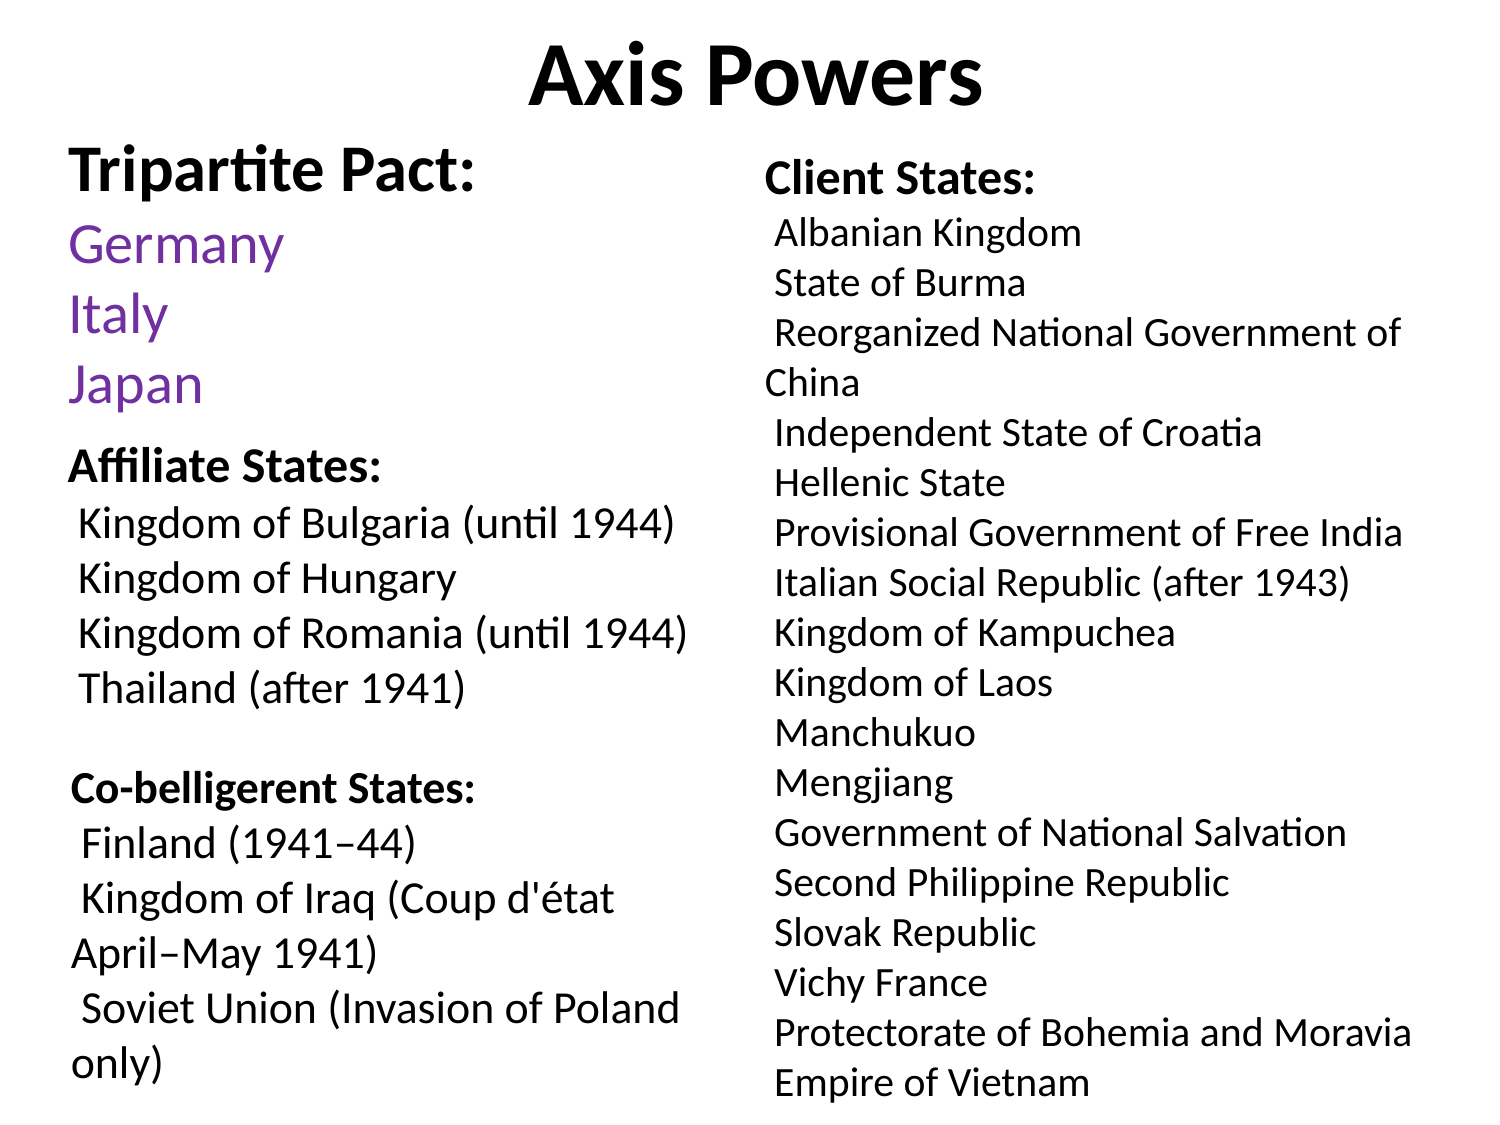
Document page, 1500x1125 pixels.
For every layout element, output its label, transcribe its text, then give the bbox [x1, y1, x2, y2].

text_box Client States: Albanian Kingdom State of Burma Reorganized National Government of China Independent State of Croatia Hellenic State Provisional Government of Free India Italian Social Republic (after 1943) Kingdom of Kampuchea Kingdom of Laos Manchukuo Mengjiang Government of National Salvation Second Philippine Republic Slovak Republic Vichy France Protectorate of Bohemia and Moravia Empire of Vietnam [749, 136, 1500, 1113]
list Tripartite Pact: Germany Italy Japan [53, 117, 628, 424]
title Axis Powers [87, 0, 1425, 137]
text_box Co-belligerent States: Finland (1941–44) Kingdom of Iraq (Coup d'état April–May 1941) Soviet Union (Invasion of Poland only) [55, 749, 745, 1095]
text_box Affiliate States: Kingdom of Bulgaria (until 1944) Kingdom of Hungary Kingdom of Romania (until 1944) Thailand (after 1941) [53, 424, 723, 720]
